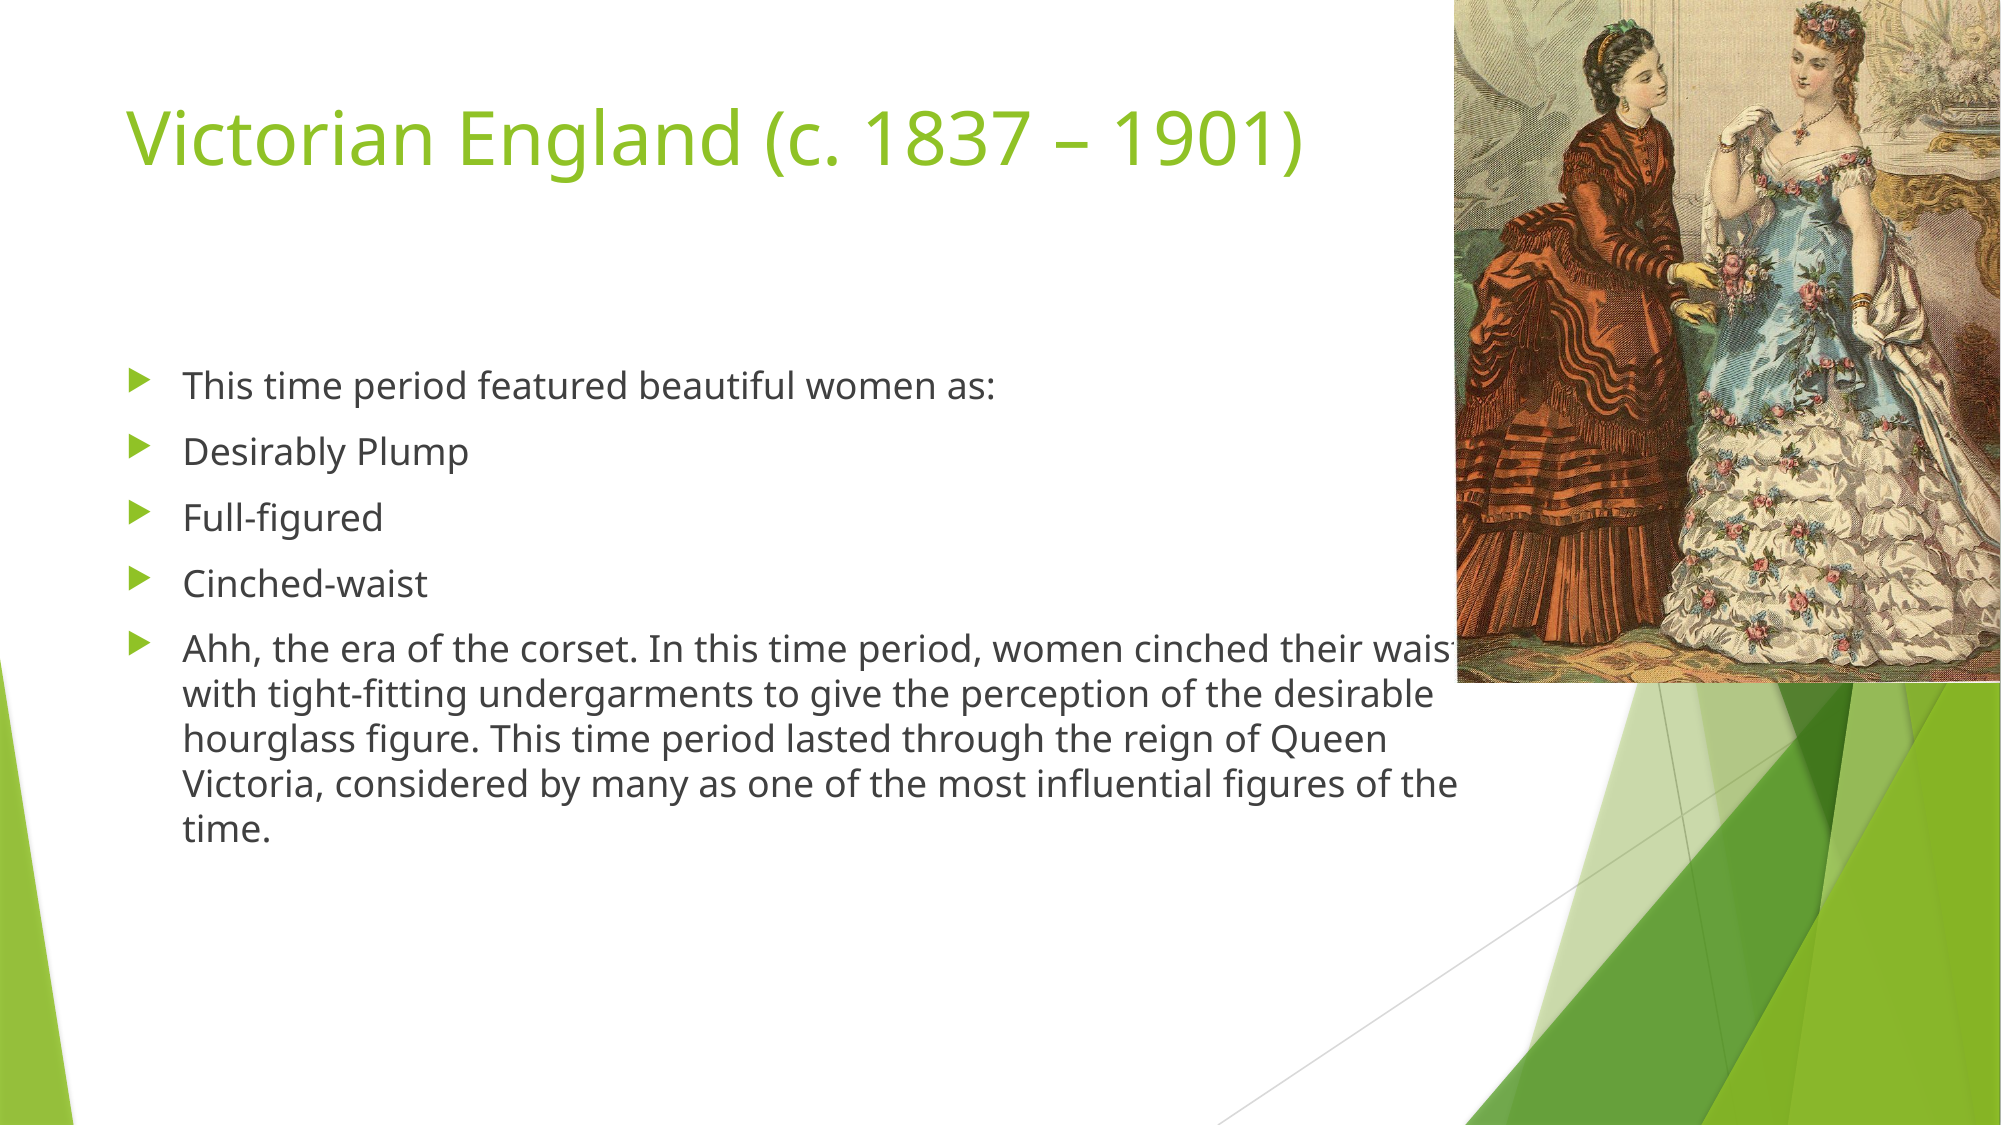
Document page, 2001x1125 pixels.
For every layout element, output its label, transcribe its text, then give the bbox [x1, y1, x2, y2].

title Victorian England (c. 1837 – 1901) [111, 83, 1449, 300]
list This time period featured beautiful women as: Desirably Plump Full-figured Cinched-waist Ahh, the era of the corset. In this time period, women cinched their waists with tight-fitting undergarments to give the perception of the desirable hourglass figure. This time period lasted through the reign of Queen Victoria, considered by many as one of the most influential figures of the time. [111, 354, 1522, 992]
picture [1454, 0, 2000, 683]
